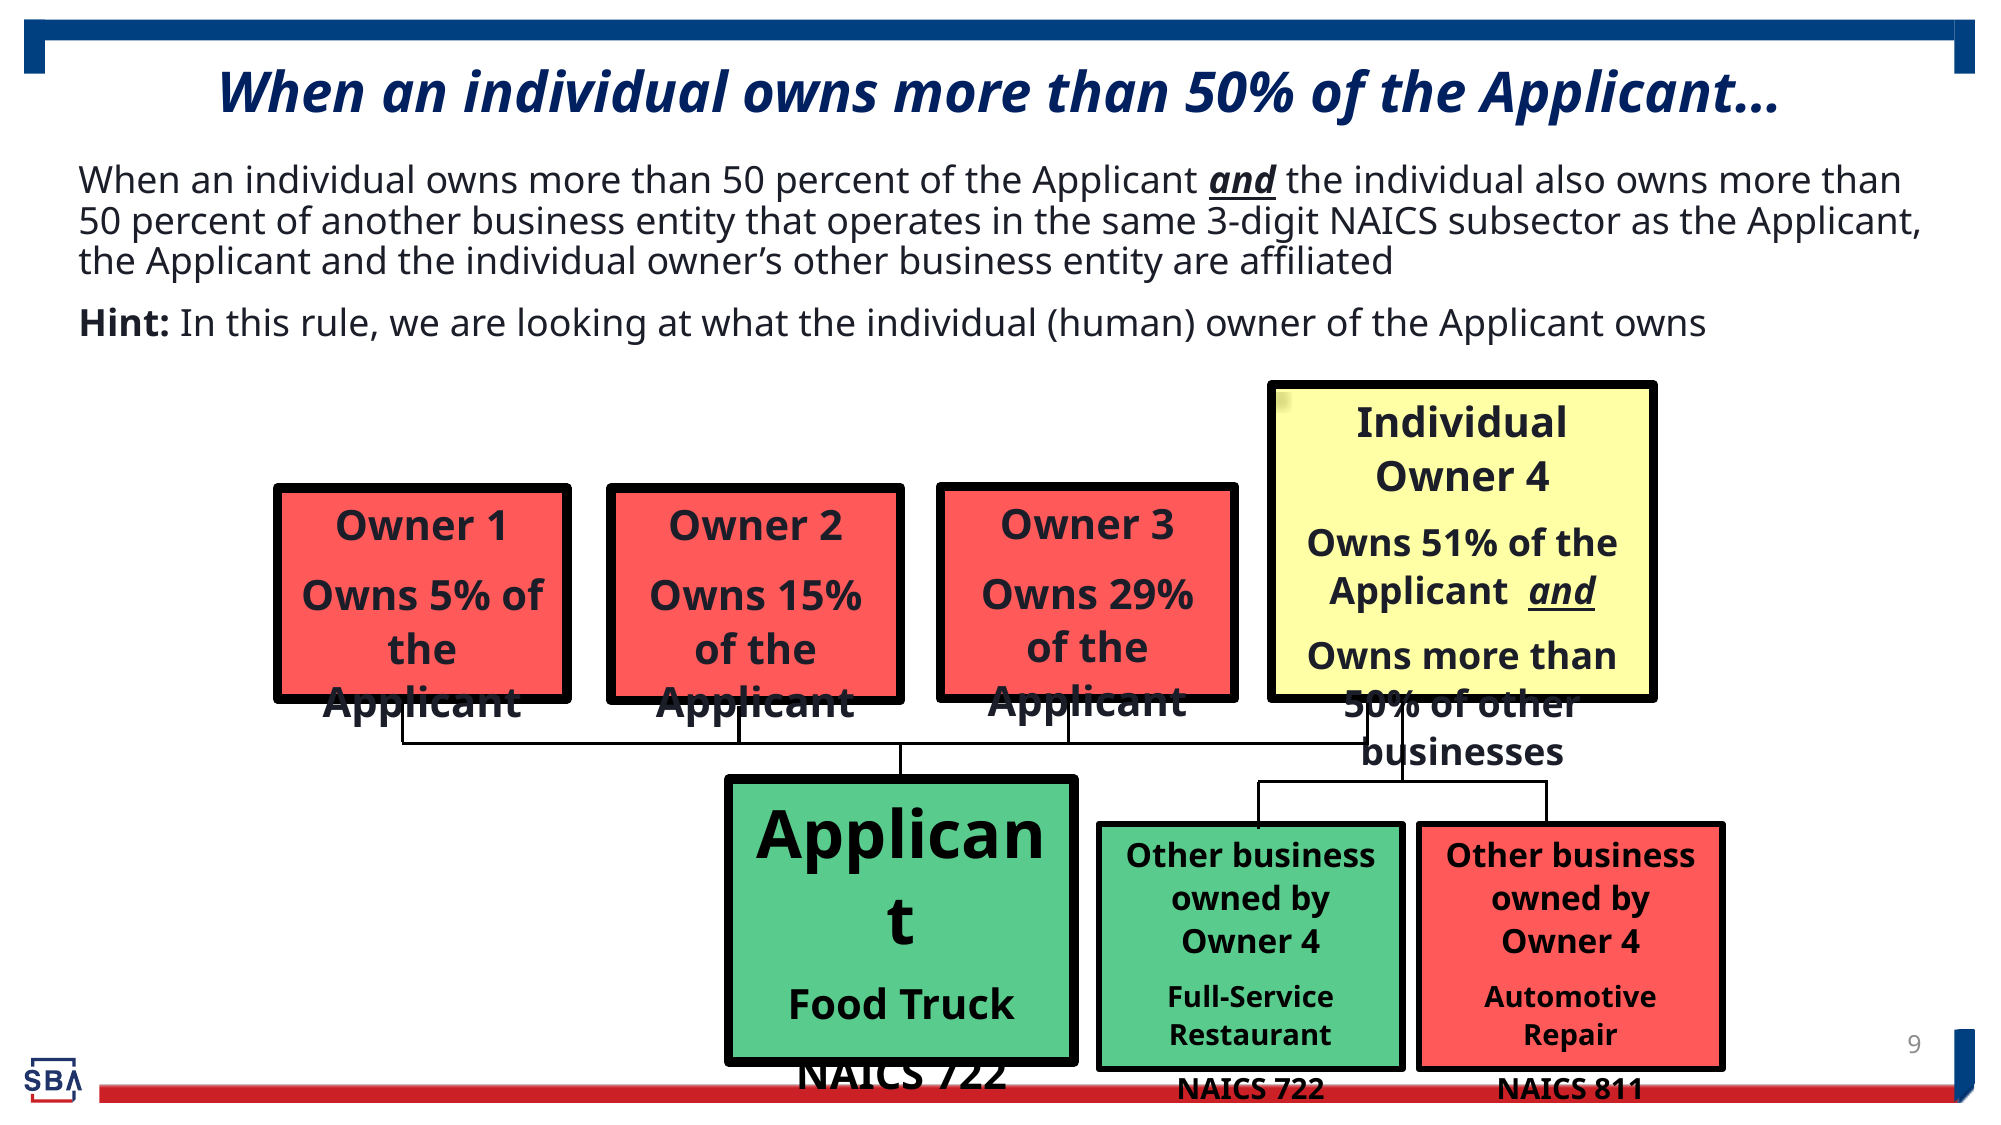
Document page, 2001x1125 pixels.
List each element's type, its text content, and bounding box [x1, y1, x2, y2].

title When an individual owns more than 50% of the Applicant… [63, 56, 1937, 154]
list When an individual owns more than 50 percent of the Applicant and the individual also owns more than 50 percent of another business entity that operates in the same 3-digit NAICS subsector as the Applicant, the Applicant and the individual owner’s other business entity are affiliated Hint: In this rule, we are looking at what the individual (human) owner of the Applicant owns [63, 154, 1953, 1076]
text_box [277, 384, 1723, 1069]
